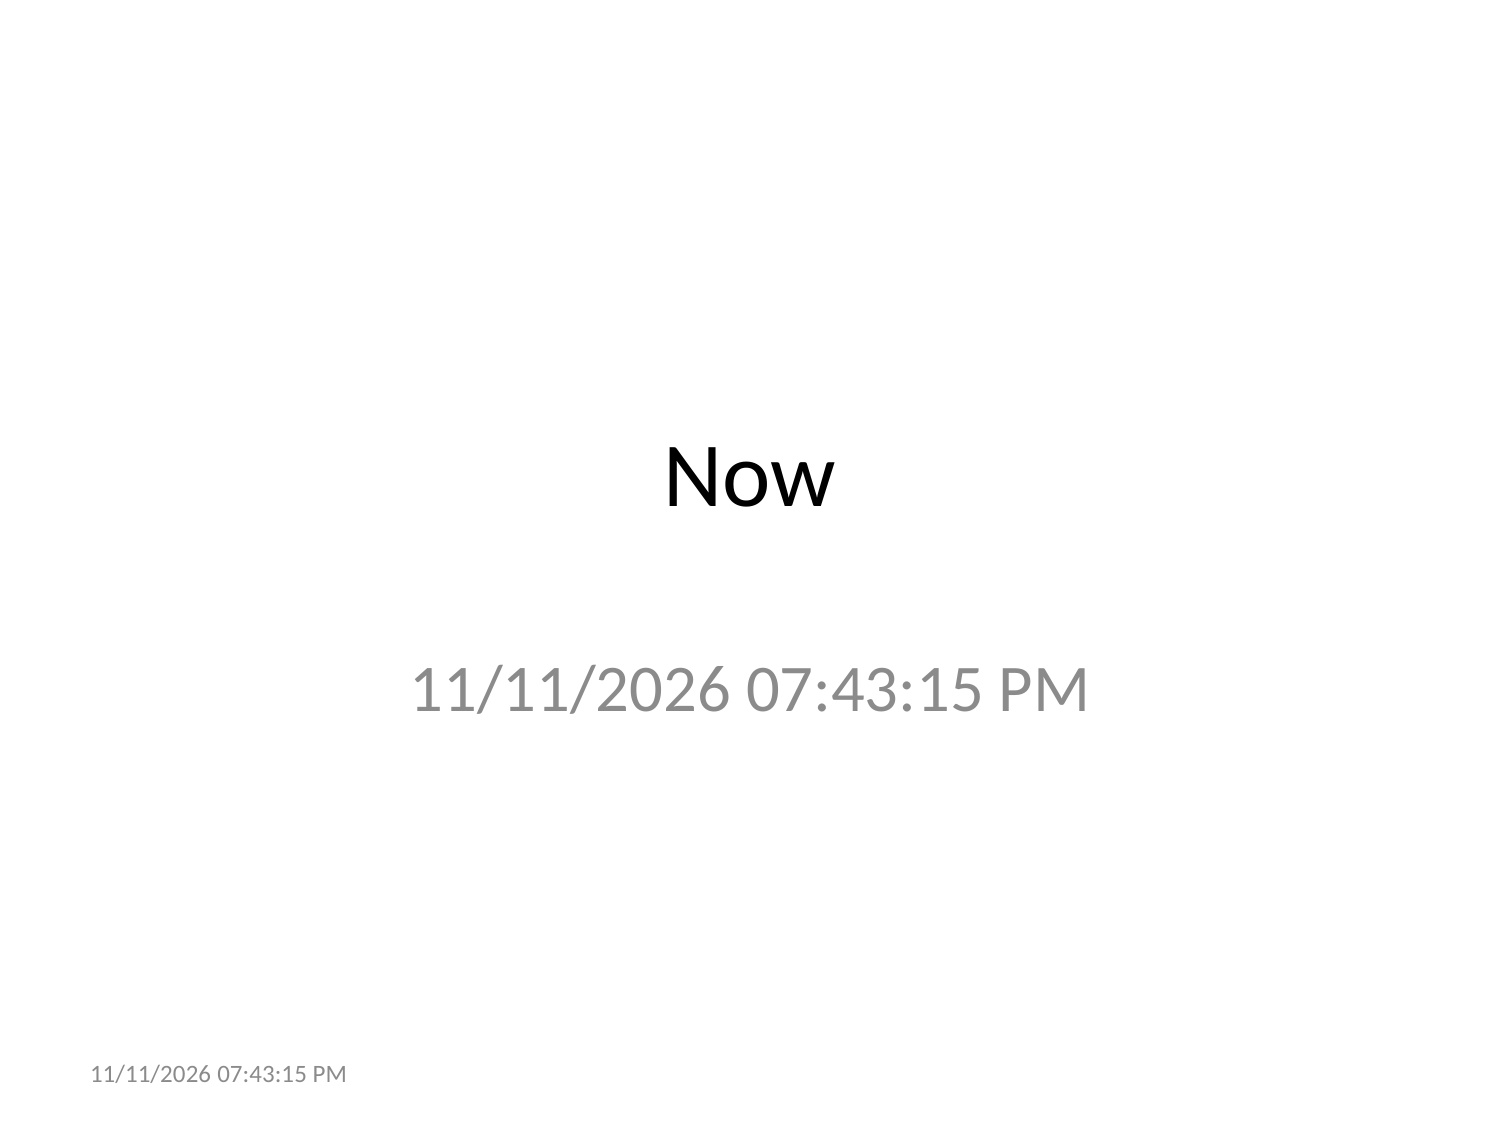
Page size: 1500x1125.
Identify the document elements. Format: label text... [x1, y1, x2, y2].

subtitle 2011-12-19 10:20:04 AM [225, 637, 1275, 925]
title Now [112, 349, 1388, 591]
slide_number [75, 1042, 425, 1103]
